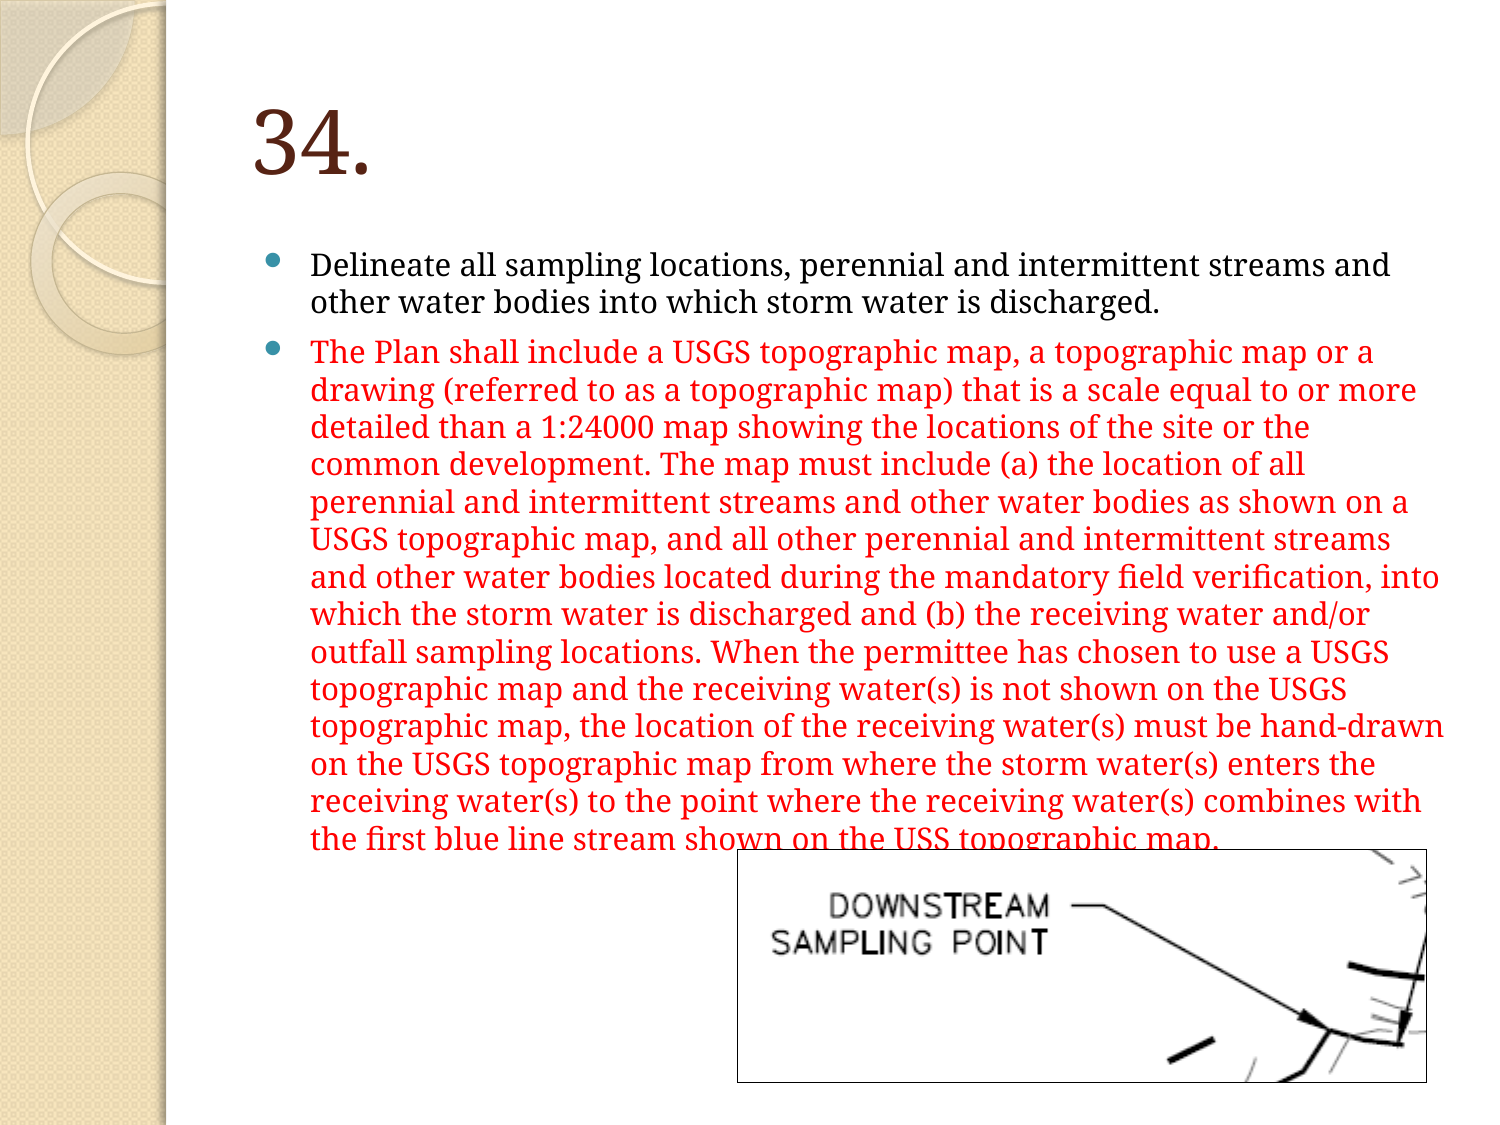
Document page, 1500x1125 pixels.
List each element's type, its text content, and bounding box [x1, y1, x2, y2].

picture [737, 849, 1427, 1084]
title 34. [235, 45, 1466, 233]
list Delineate all sampling locations, perennial and intermittent streams and other water bodies into which storm water is discharged. The Plan shall include a USGS topographic map, a topographic map or a drawing (referred to as a topographic map) that is a scale equal to or more detailed than a 1:24000 map showing the locations of the site or the common development. The map must include (a) the location of all perennial and intermittent streams and other water bodies as shown on a USGS topographic map, and all other perennial and intermittent streams and other water bodies located during the mandatory field verification, into which the storm water is discharged and (b) the receiving water and/or outfall sampling locations. When the permittee has chosen to use a USGS topographic map and the receiving water(s) is not shown on the USGS topographic map, the location of the receiving water(s) must be hand-drawn on the USGS topographic map from where the storm water(s) enters the receiving water(s) to the point where the receiving water(s) combines with the first blue line stream shown on the USS topographic map. [235, 237, 1466, 825]
